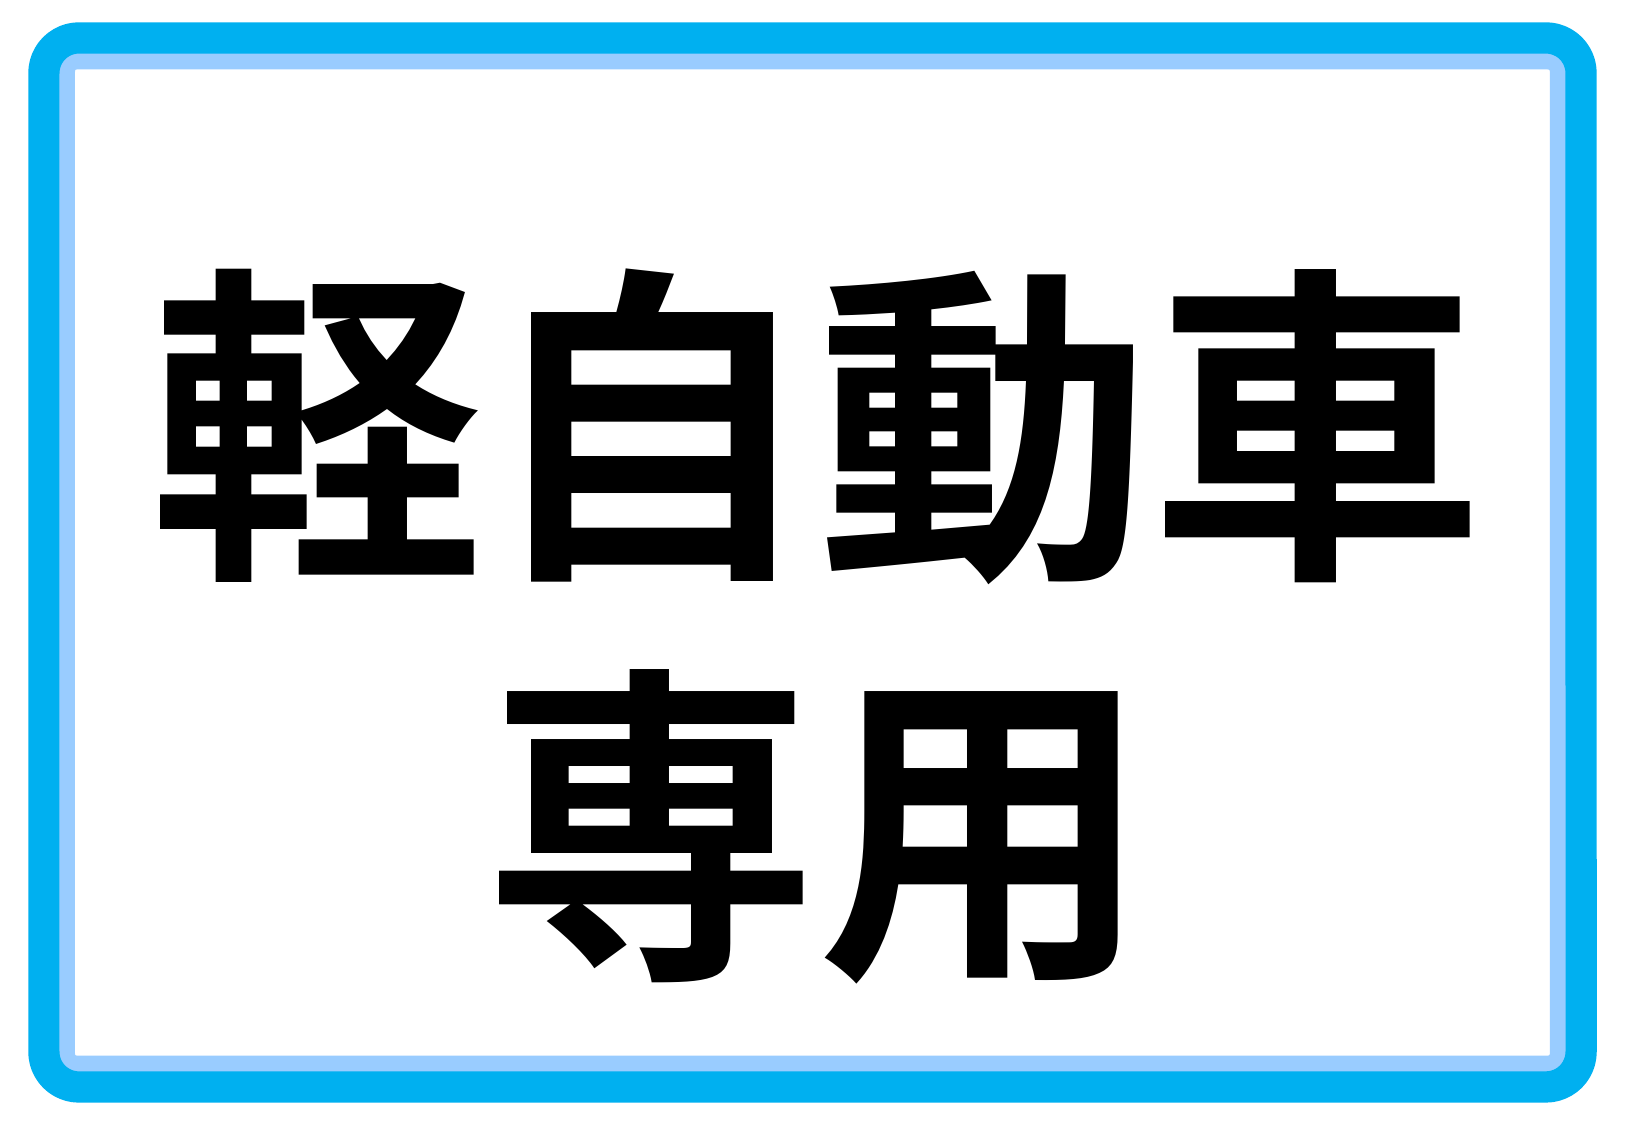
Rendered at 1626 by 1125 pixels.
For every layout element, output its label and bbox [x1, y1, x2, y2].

text_box [43, 37, 1582, 1088]
